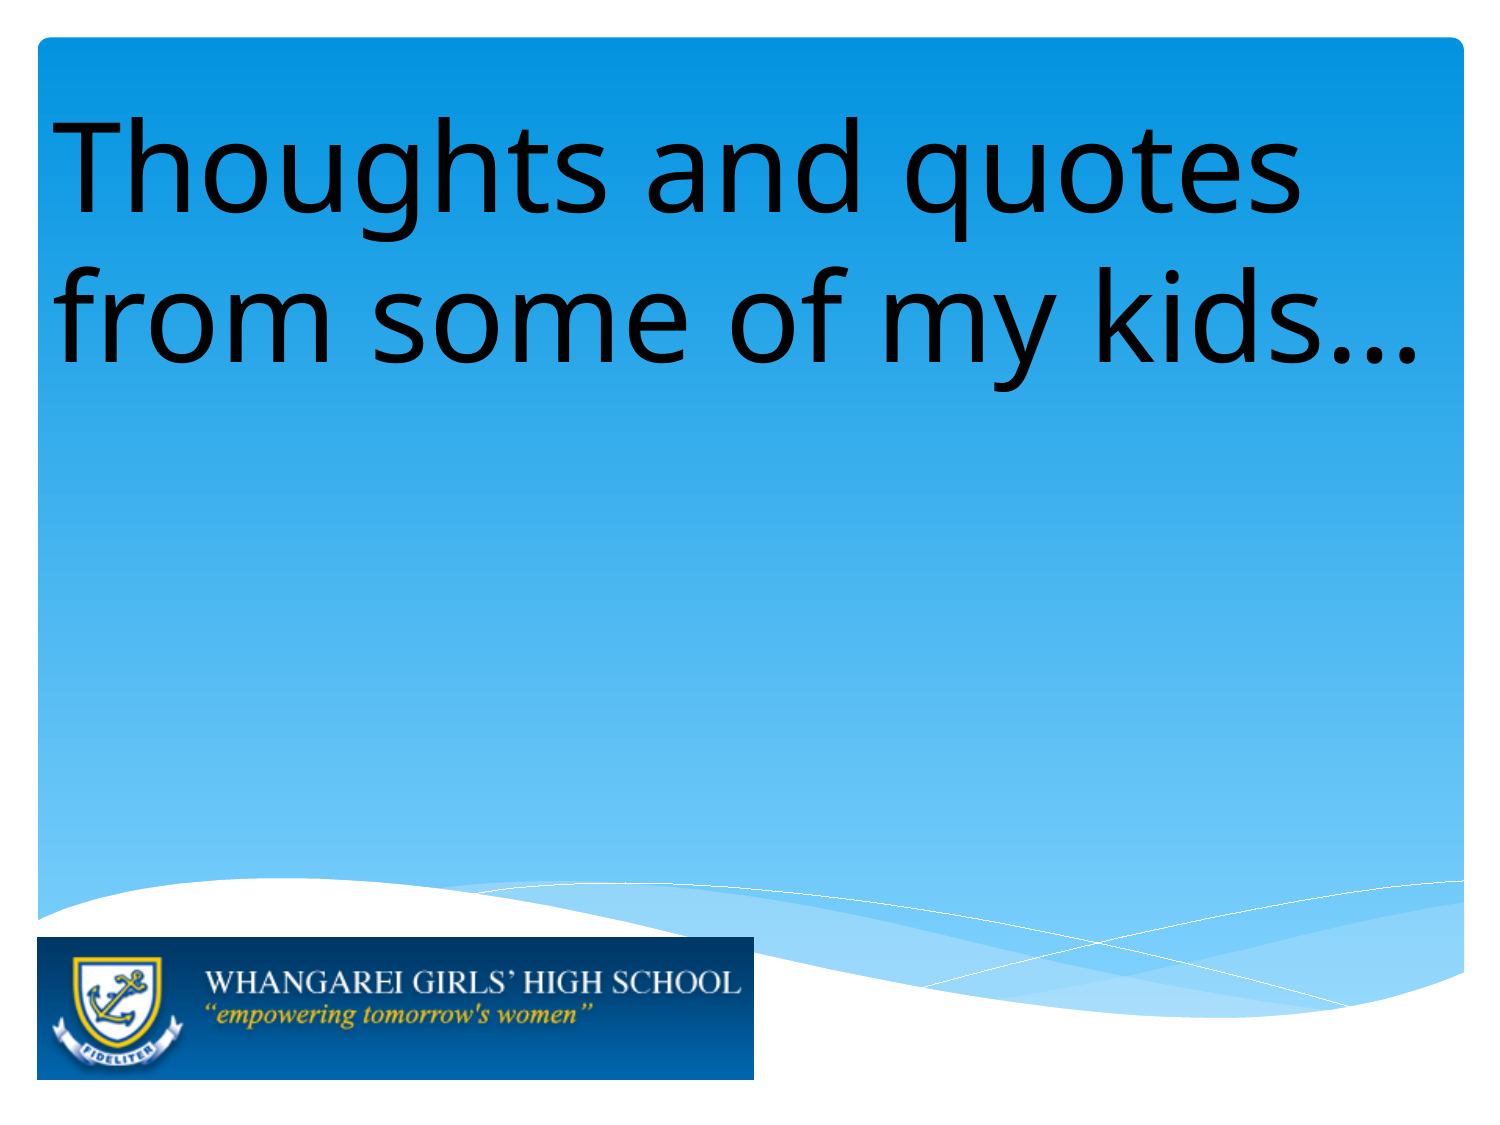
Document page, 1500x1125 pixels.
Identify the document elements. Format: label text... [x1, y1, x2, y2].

picture [37, 937, 754, 1080]
text_box Thoughts and quotes from some of my kids… [37, 80, 1463, 396]
